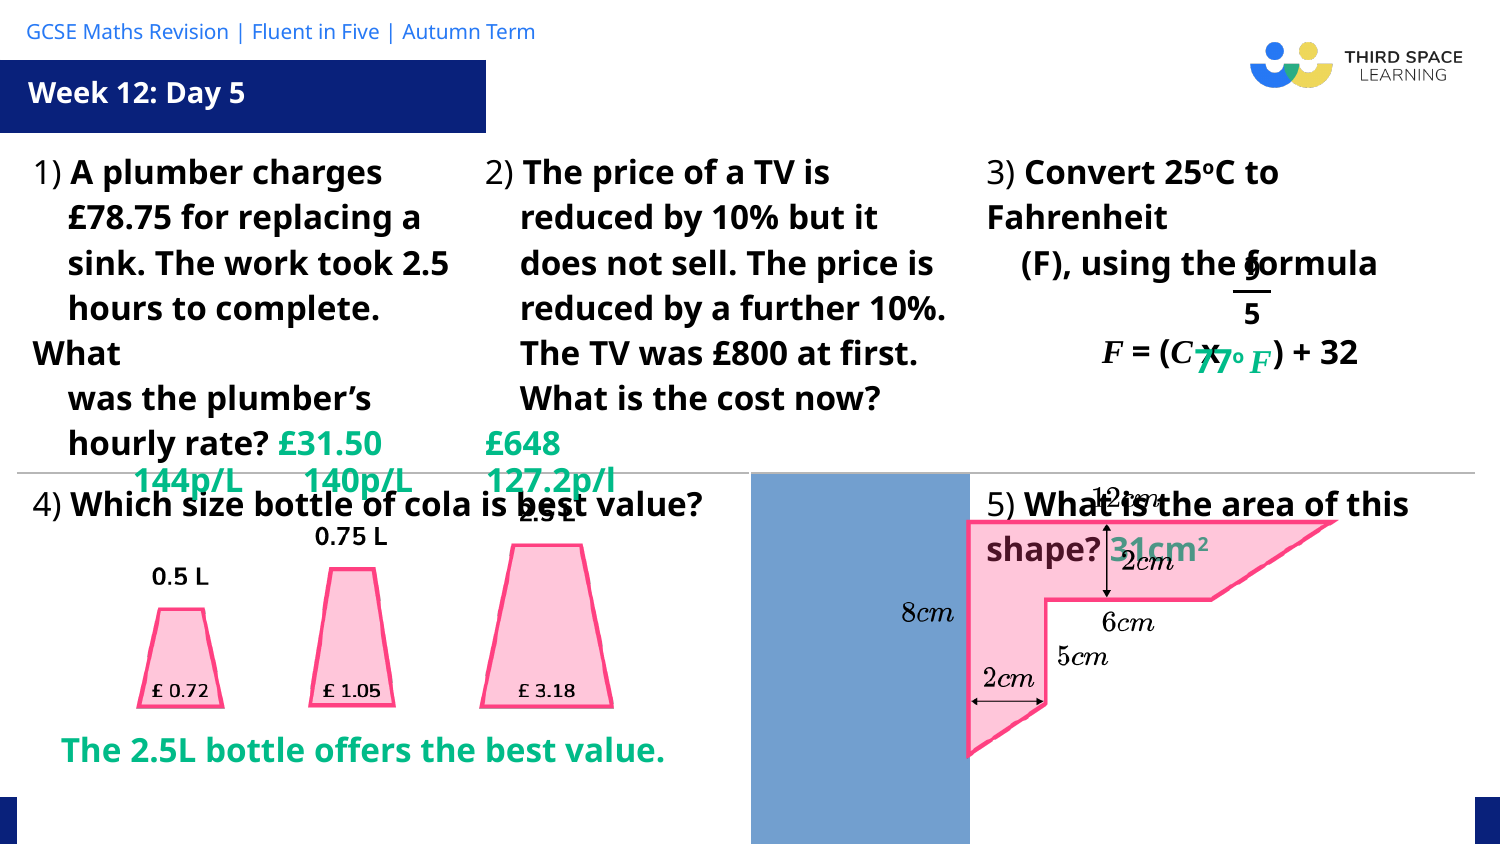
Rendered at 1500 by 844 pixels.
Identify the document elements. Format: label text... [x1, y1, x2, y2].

text_box 140p/L [285, 443, 432, 496]
table_header 1) A plumber charges £78.75 for replacing a sink. The work took 2.5 hours to complete. What was the plumber’s hourly rate? £31.50 [19, 142, 469, 472]
text_box The 2.5L bottle offers the best value. [45, 714, 731, 785]
text_box Week 12: Day 5 [13, 59, 383, 160]
picture [900, 487, 1339, 759]
text_box 77o F [1175, 339, 1292, 396]
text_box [1086, 251, 1380, 331]
text_box 144p/L [114, 443, 262, 514]
table_header 3) Convert 25oC to Fahrenheit (F), using the formula [972, 142, 1474, 472]
picture [1250, 33, 1465, 99]
table_header 2) The price of a TV is reduced by 10% but it does not sell. The price is reduced by a further 10%. The TV was £800 at first. What is the cost now? £648 [471, 142, 970, 472]
picture [135, 497, 614, 709]
table_cell 4) Which size bottle of cola is best value? [19, 474, 749, 844]
table_cell 5) What is the area of this shape? 31cm2 [972, 474, 1474, 844]
text_box 127.2p/l [455, 443, 647, 514]
